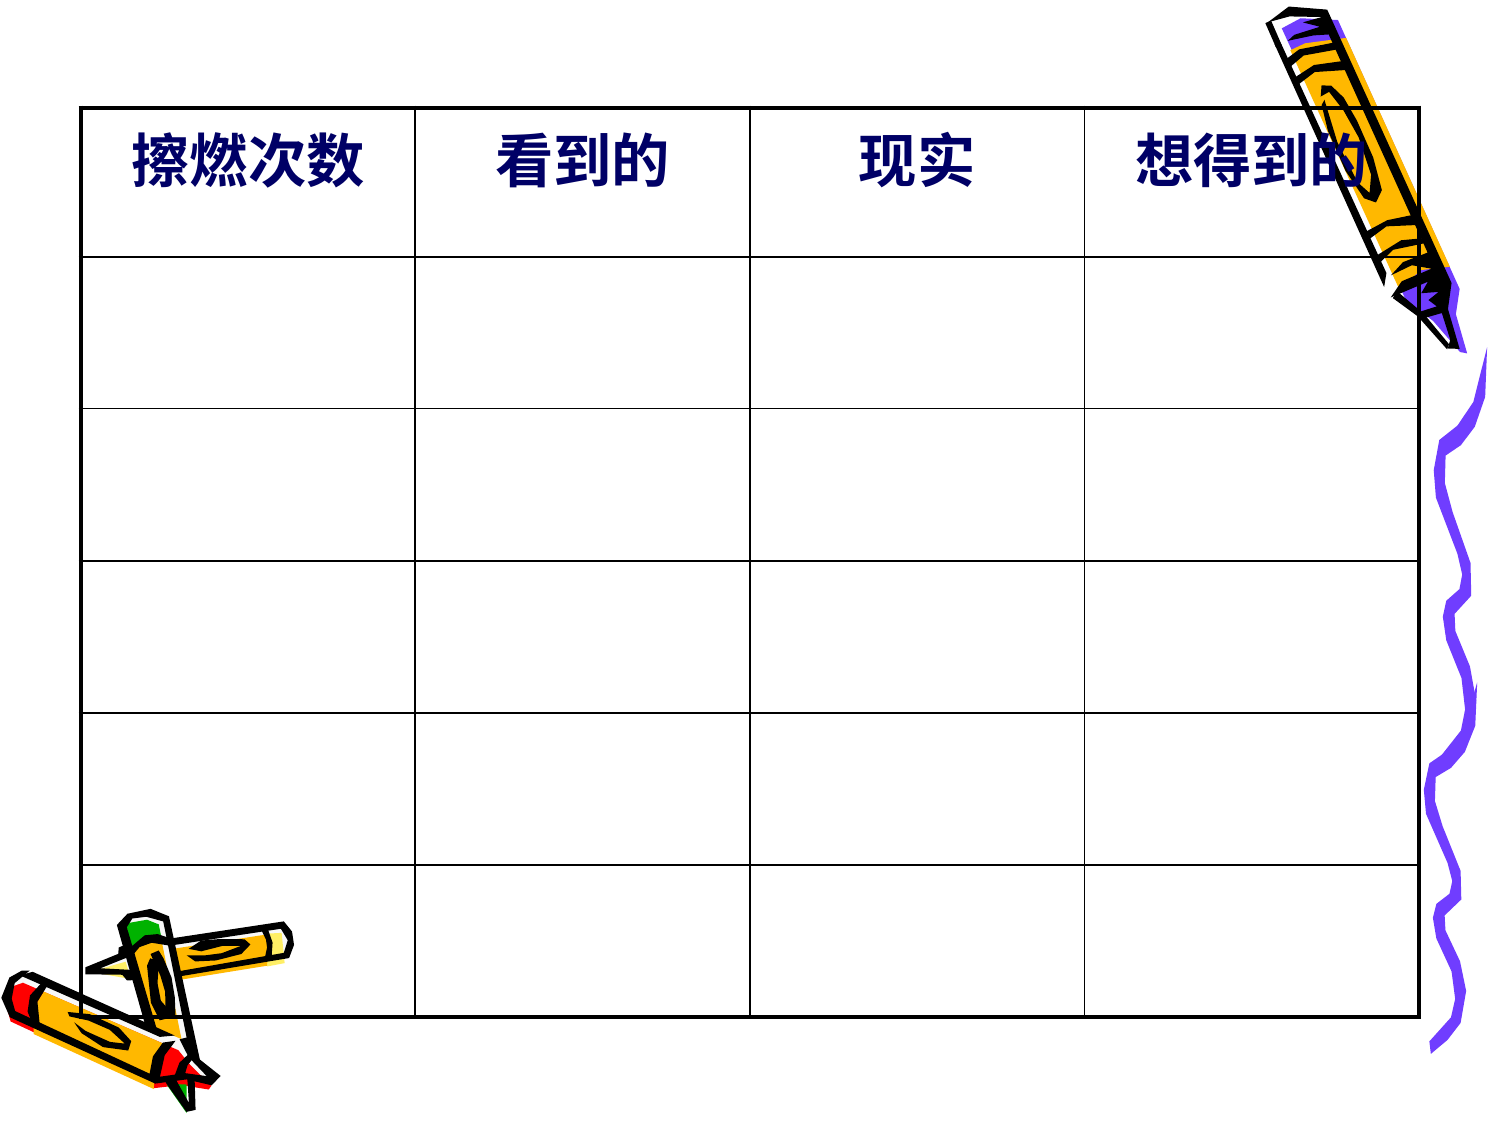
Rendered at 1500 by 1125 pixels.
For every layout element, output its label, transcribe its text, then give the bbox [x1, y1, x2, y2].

table_cell [1085, 866, 1417, 1015]
table_cell [83, 562, 414, 712]
table_cell [751, 866, 1084, 1015]
table_cell [83, 258, 414, 408]
table_cell [1085, 258, 1417, 408]
table_header 现实 [751, 110, 1084, 256]
table_cell [1085, 714, 1417, 864]
table_cell [416, 409, 749, 560]
table_header 擦燃次数 [83, 110, 414, 256]
table_header 看到的 [416, 110, 749, 256]
table_cell [416, 866, 749, 1015]
table_cell [1085, 409, 1417, 560]
table_cell [751, 562, 1084, 712]
table_cell [751, 258, 1084, 408]
table_cell [83, 714, 414, 864]
table_cell [751, 714, 1084, 864]
table_cell [751, 409, 1084, 560]
table_header 想得到的 [1085, 110, 1417, 256]
table_cell [83, 409, 414, 560]
table_cell [416, 258, 749, 408]
table_cell [416, 562, 749, 712]
table_cell [1085, 562, 1417, 712]
table_cell [416, 714, 749, 864]
table_cell [83, 866, 414, 1015]
